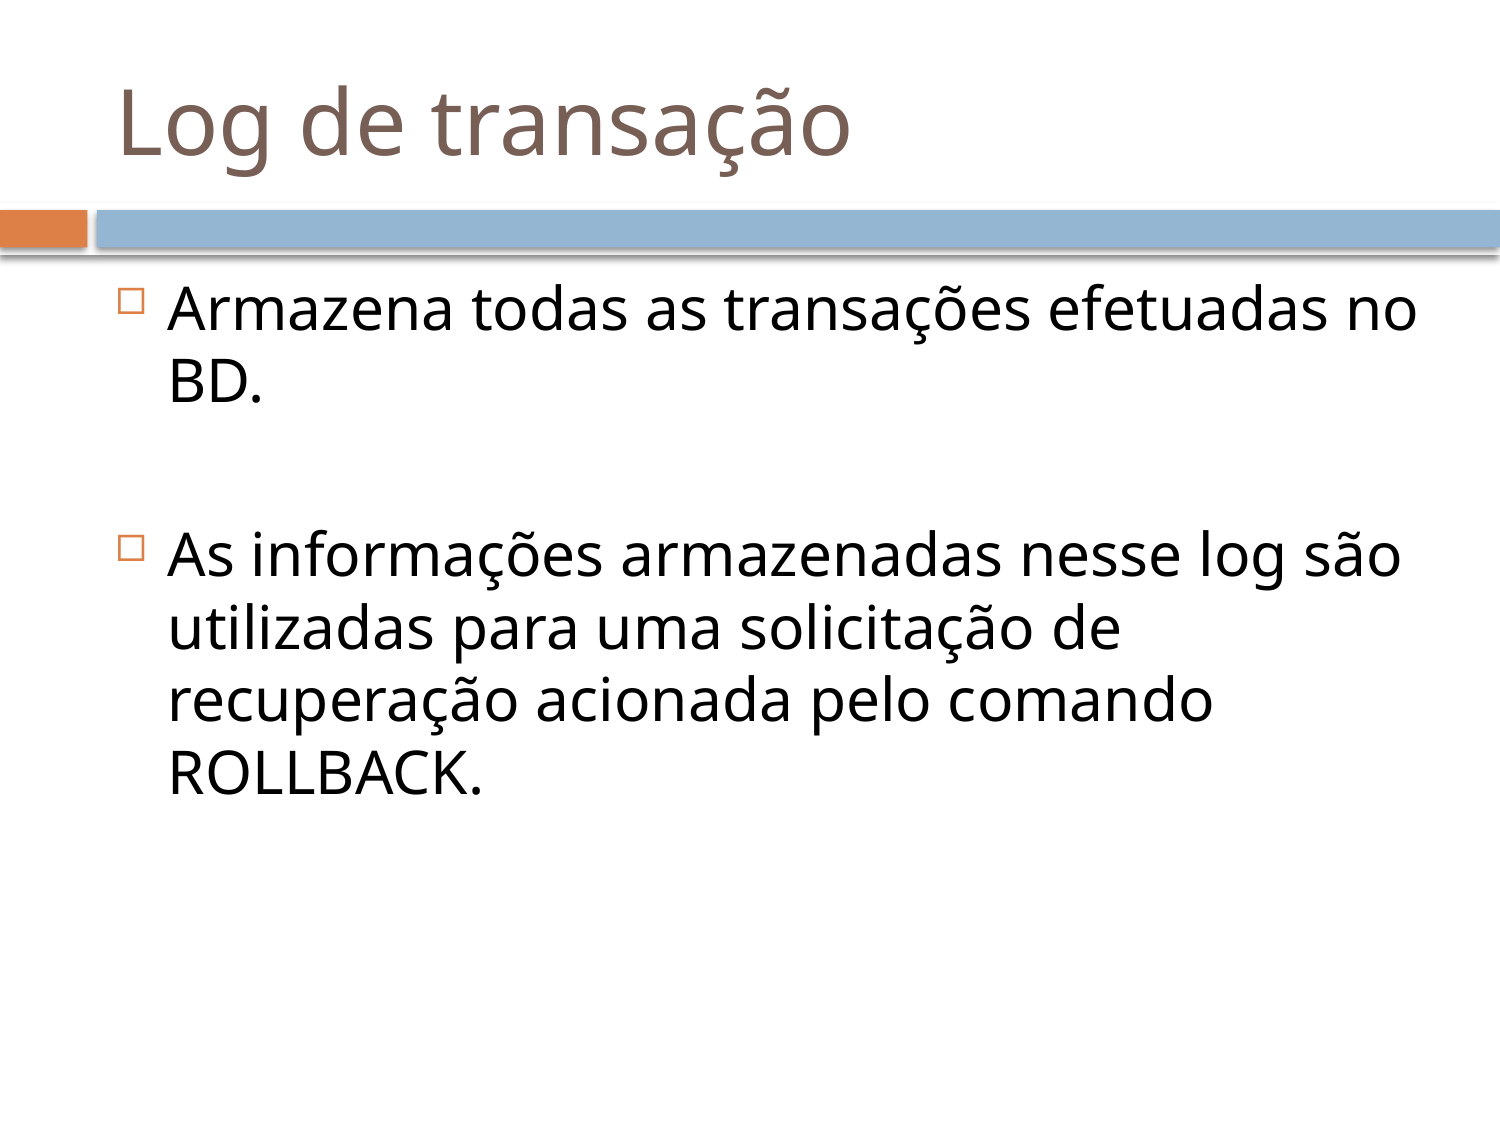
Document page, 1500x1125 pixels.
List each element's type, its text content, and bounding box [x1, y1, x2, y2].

list Armazena todas as transações efetuadas no BD. As informações armazenadas nesse log são utilizadas para uma solicitação de recuperação acionada pelo comando ROLLBACK. [100, 262, 1438, 1000]
title Log de transação [100, 37, 1438, 200]
